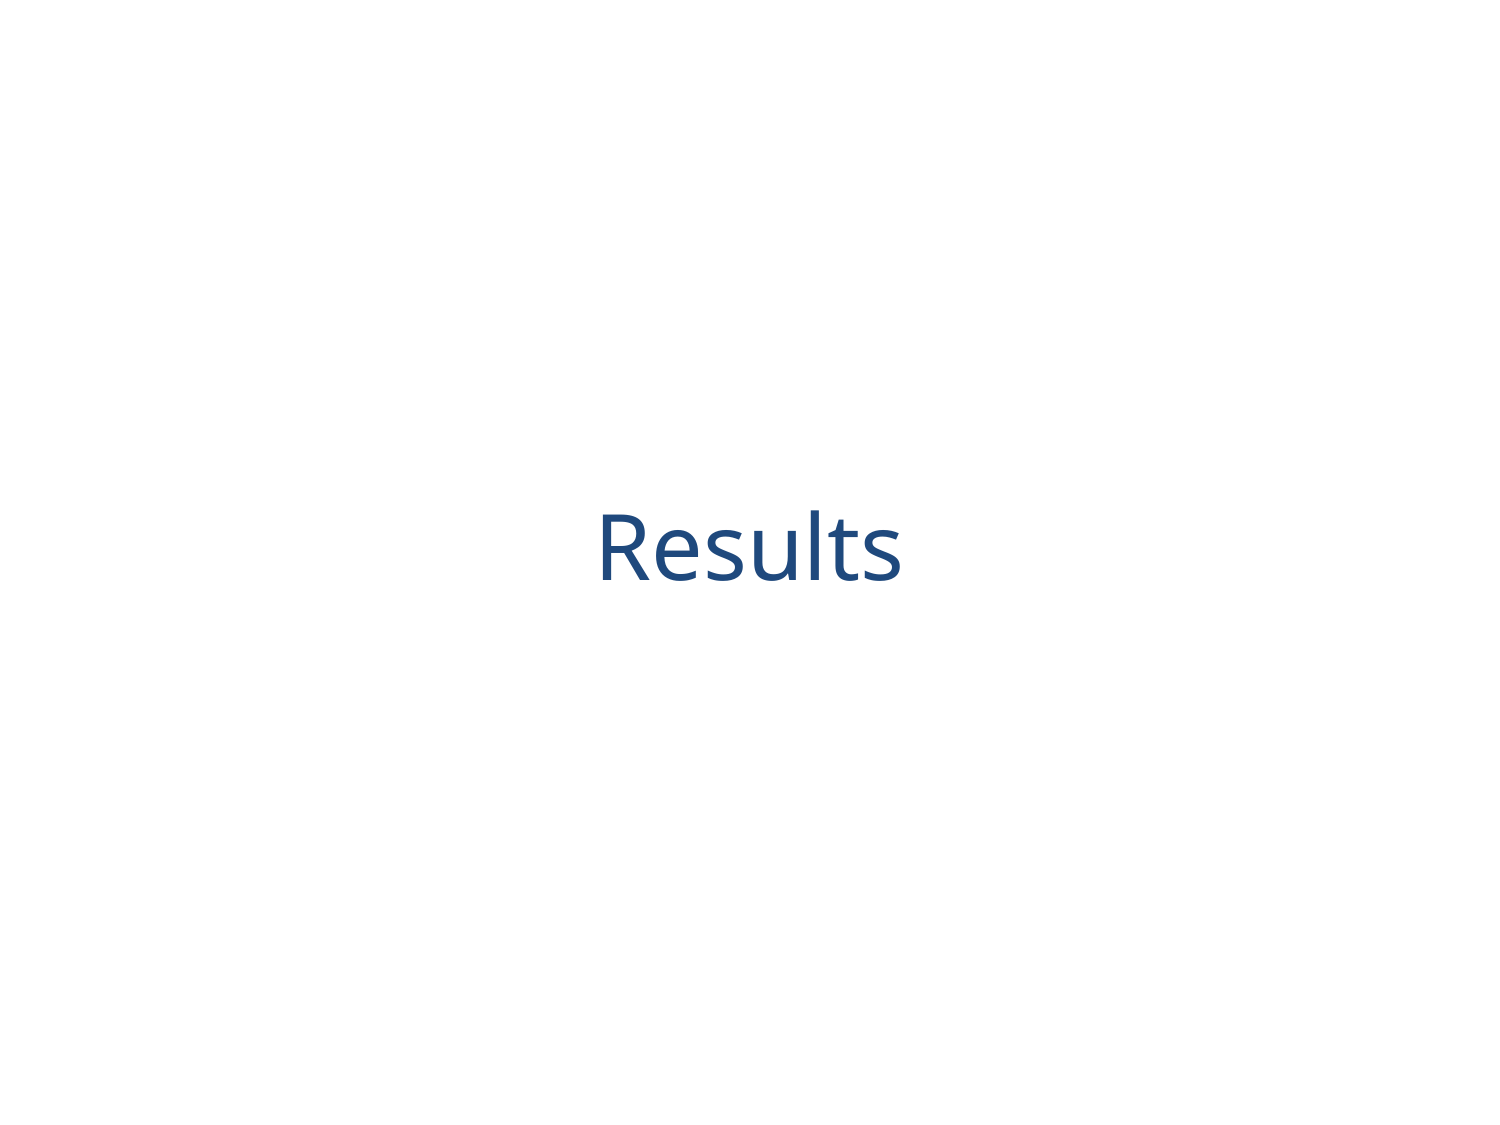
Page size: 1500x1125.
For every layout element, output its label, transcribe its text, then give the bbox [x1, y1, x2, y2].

title Results [75, 450, 1425, 638]
